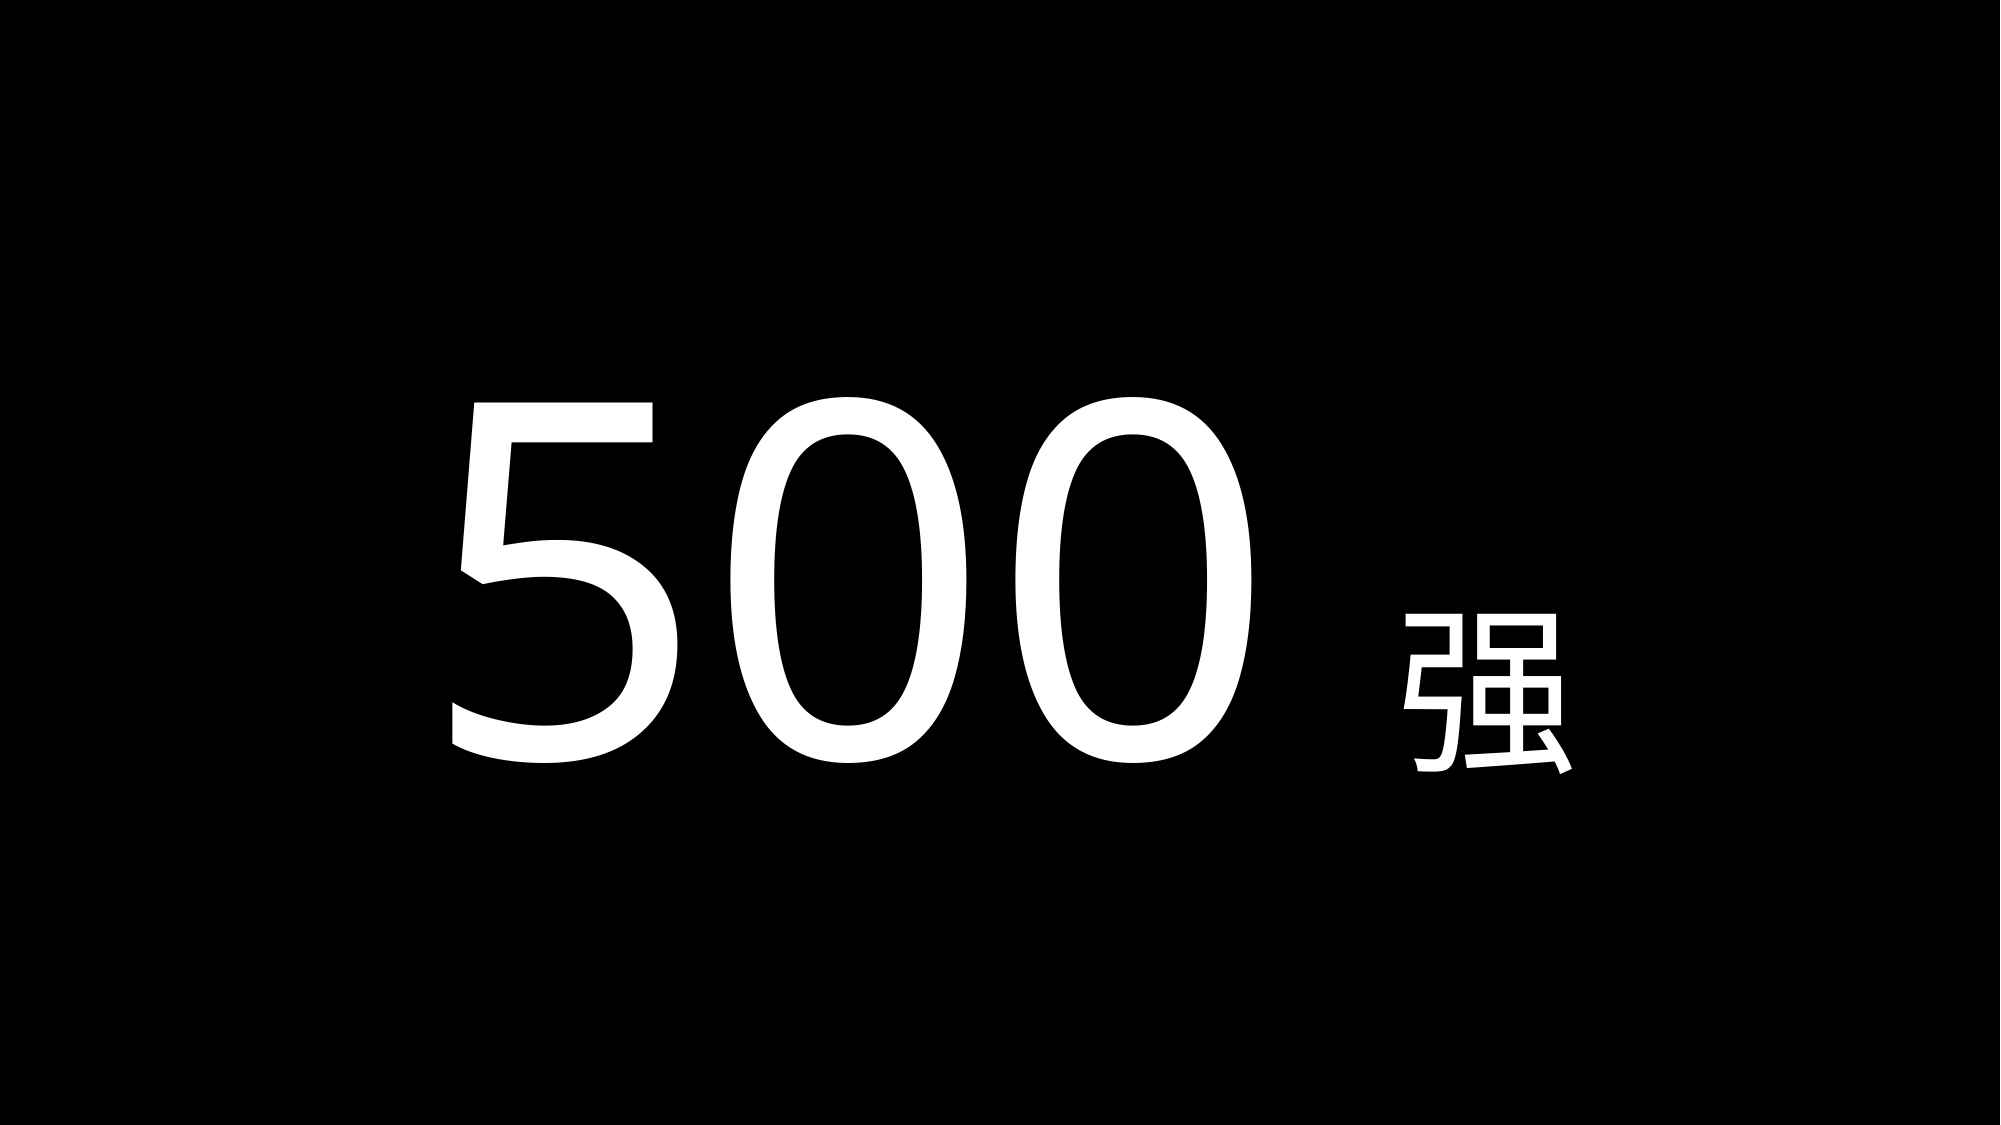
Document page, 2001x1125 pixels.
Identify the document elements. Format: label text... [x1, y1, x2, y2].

text_box 500强 [123, 253, 1877, 866]
